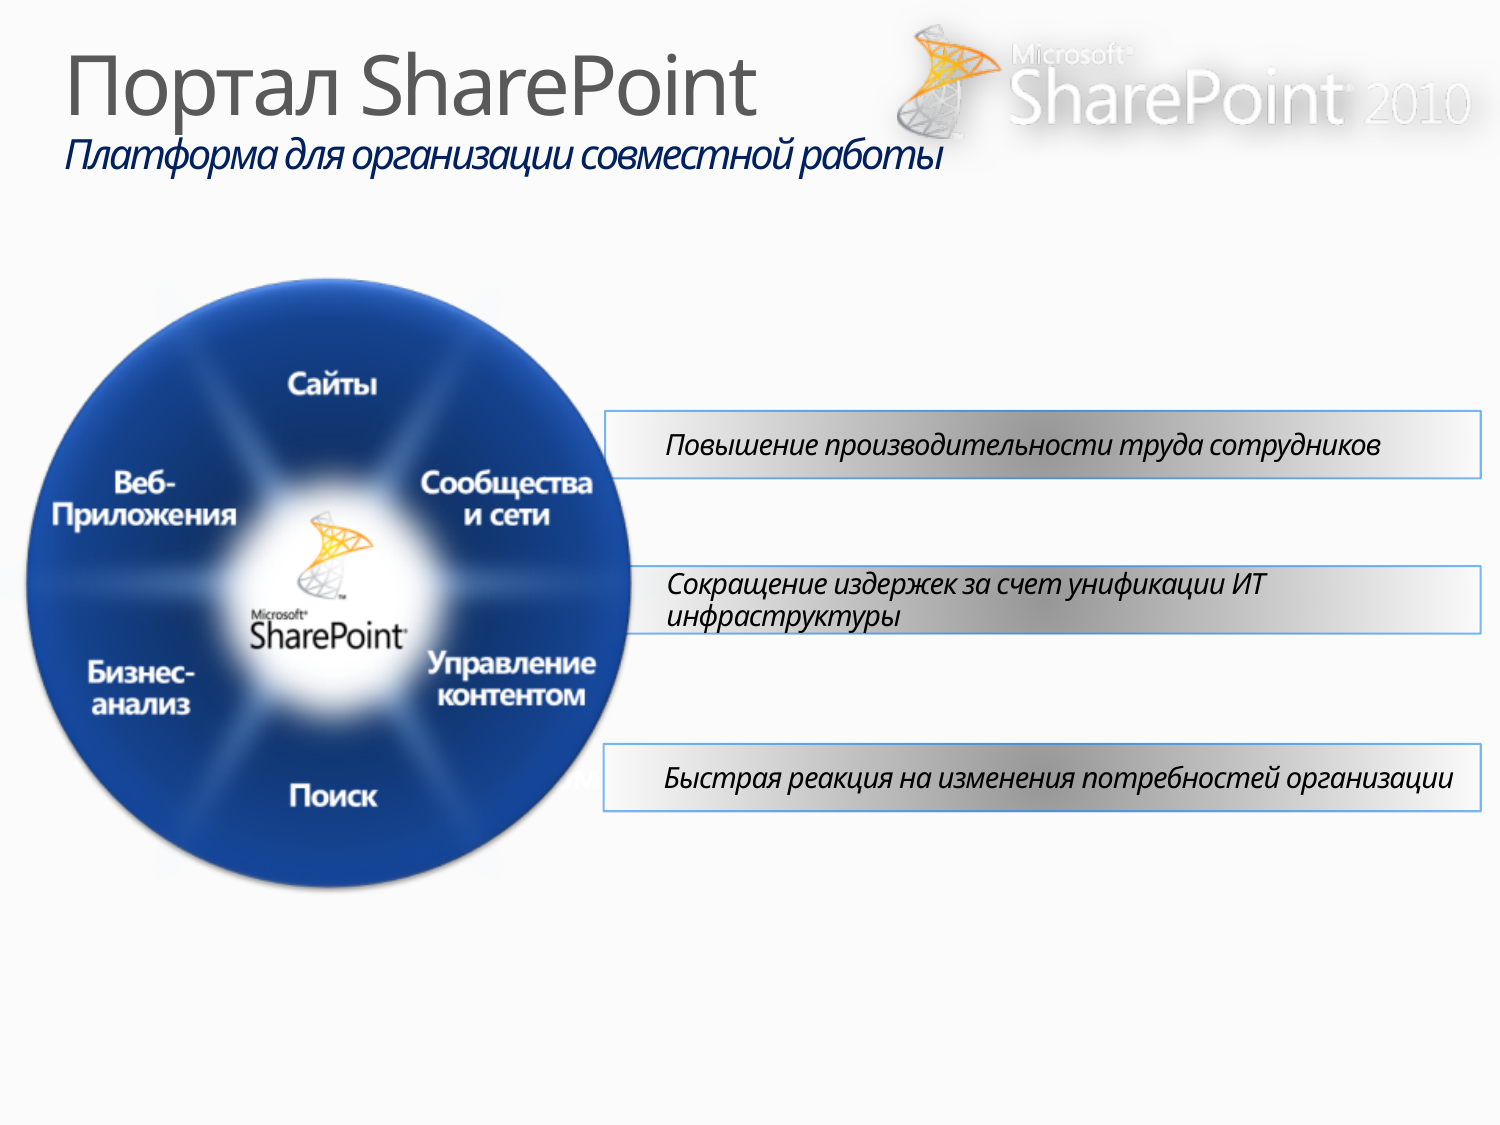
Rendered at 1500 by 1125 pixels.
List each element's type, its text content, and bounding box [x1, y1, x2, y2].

picture [0, 261, 693, 904]
text_box Портал SharePoint Платформа для организации совместной работы [63, 43, 1436, 179]
text_box Быстрая реакция на изменения потребностей организации [698, 742, 1483, 813]
text_box Повышение производительности труда сотрудников [698, 409, 1483, 480]
text_box Сокращение издержек за счет унификации ИТ инфраструктуры [698, 564, 1483, 636]
picture [897, 24, 1473, 139]
